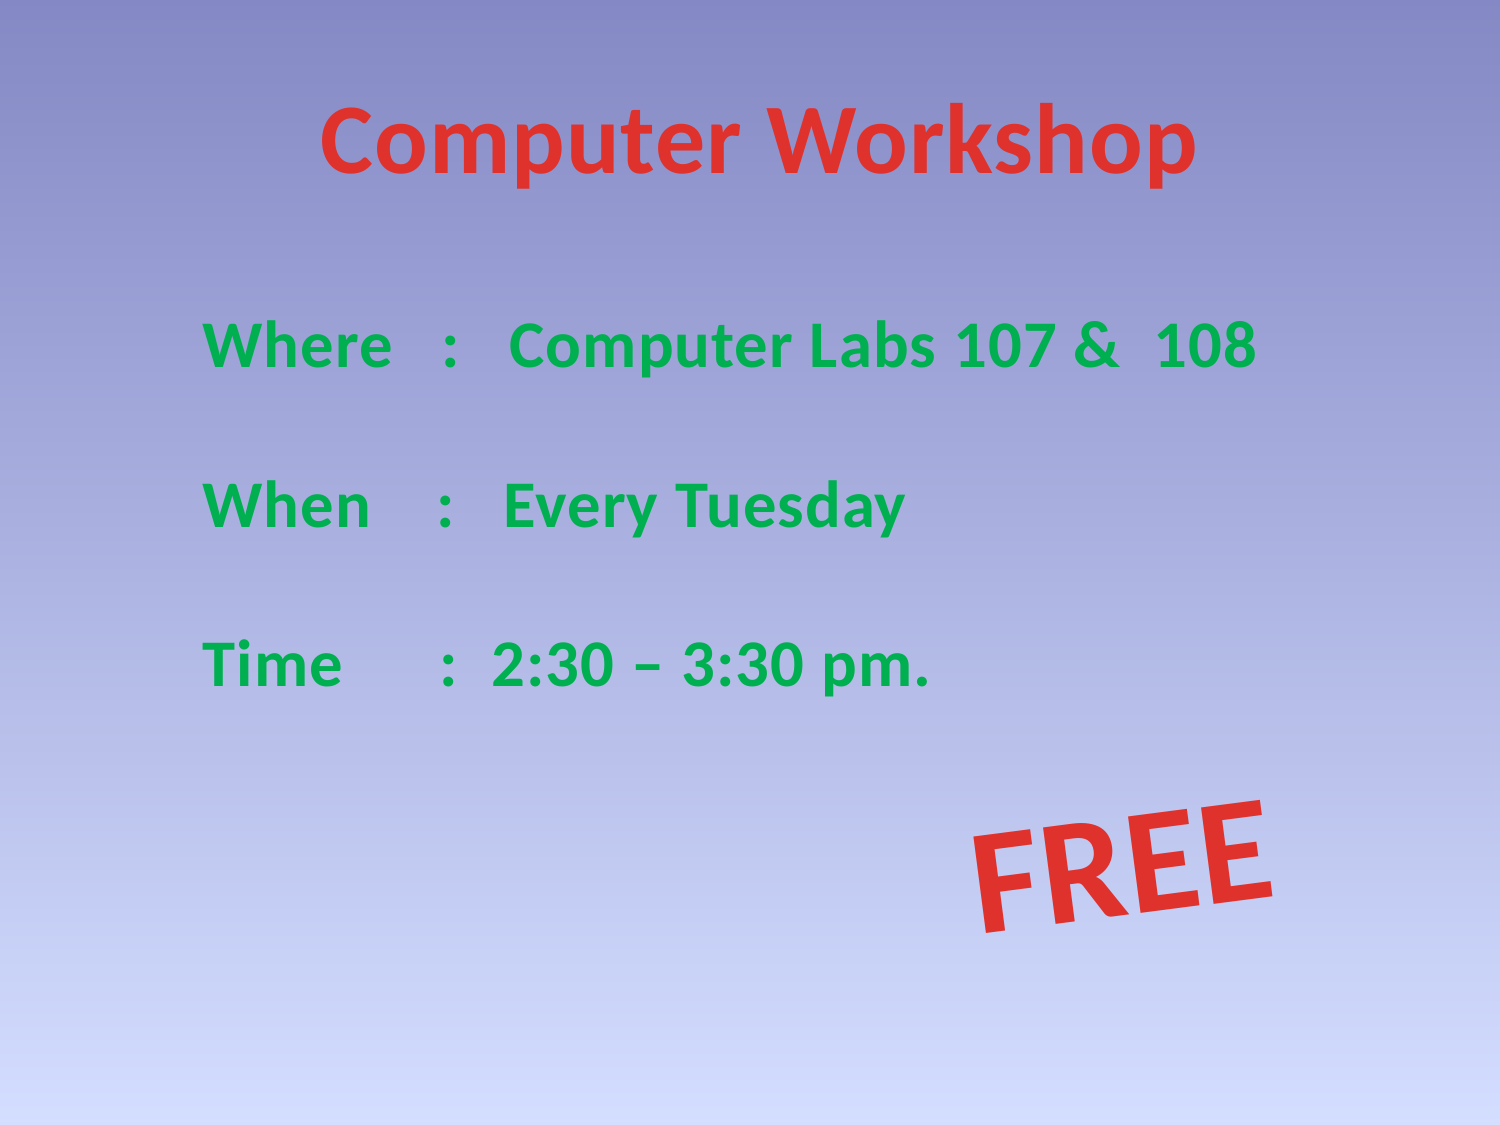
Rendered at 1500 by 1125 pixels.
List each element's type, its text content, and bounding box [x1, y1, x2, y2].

text_box Where : Computer Labs 107 & 108 When : Every Tuesday Time : 2:30 – 3:30 pm. [187, 292, 1329, 788]
text_box Computer Workshop [305, 66, 1215, 202]
text_box FREE [867, 727, 1374, 984]
